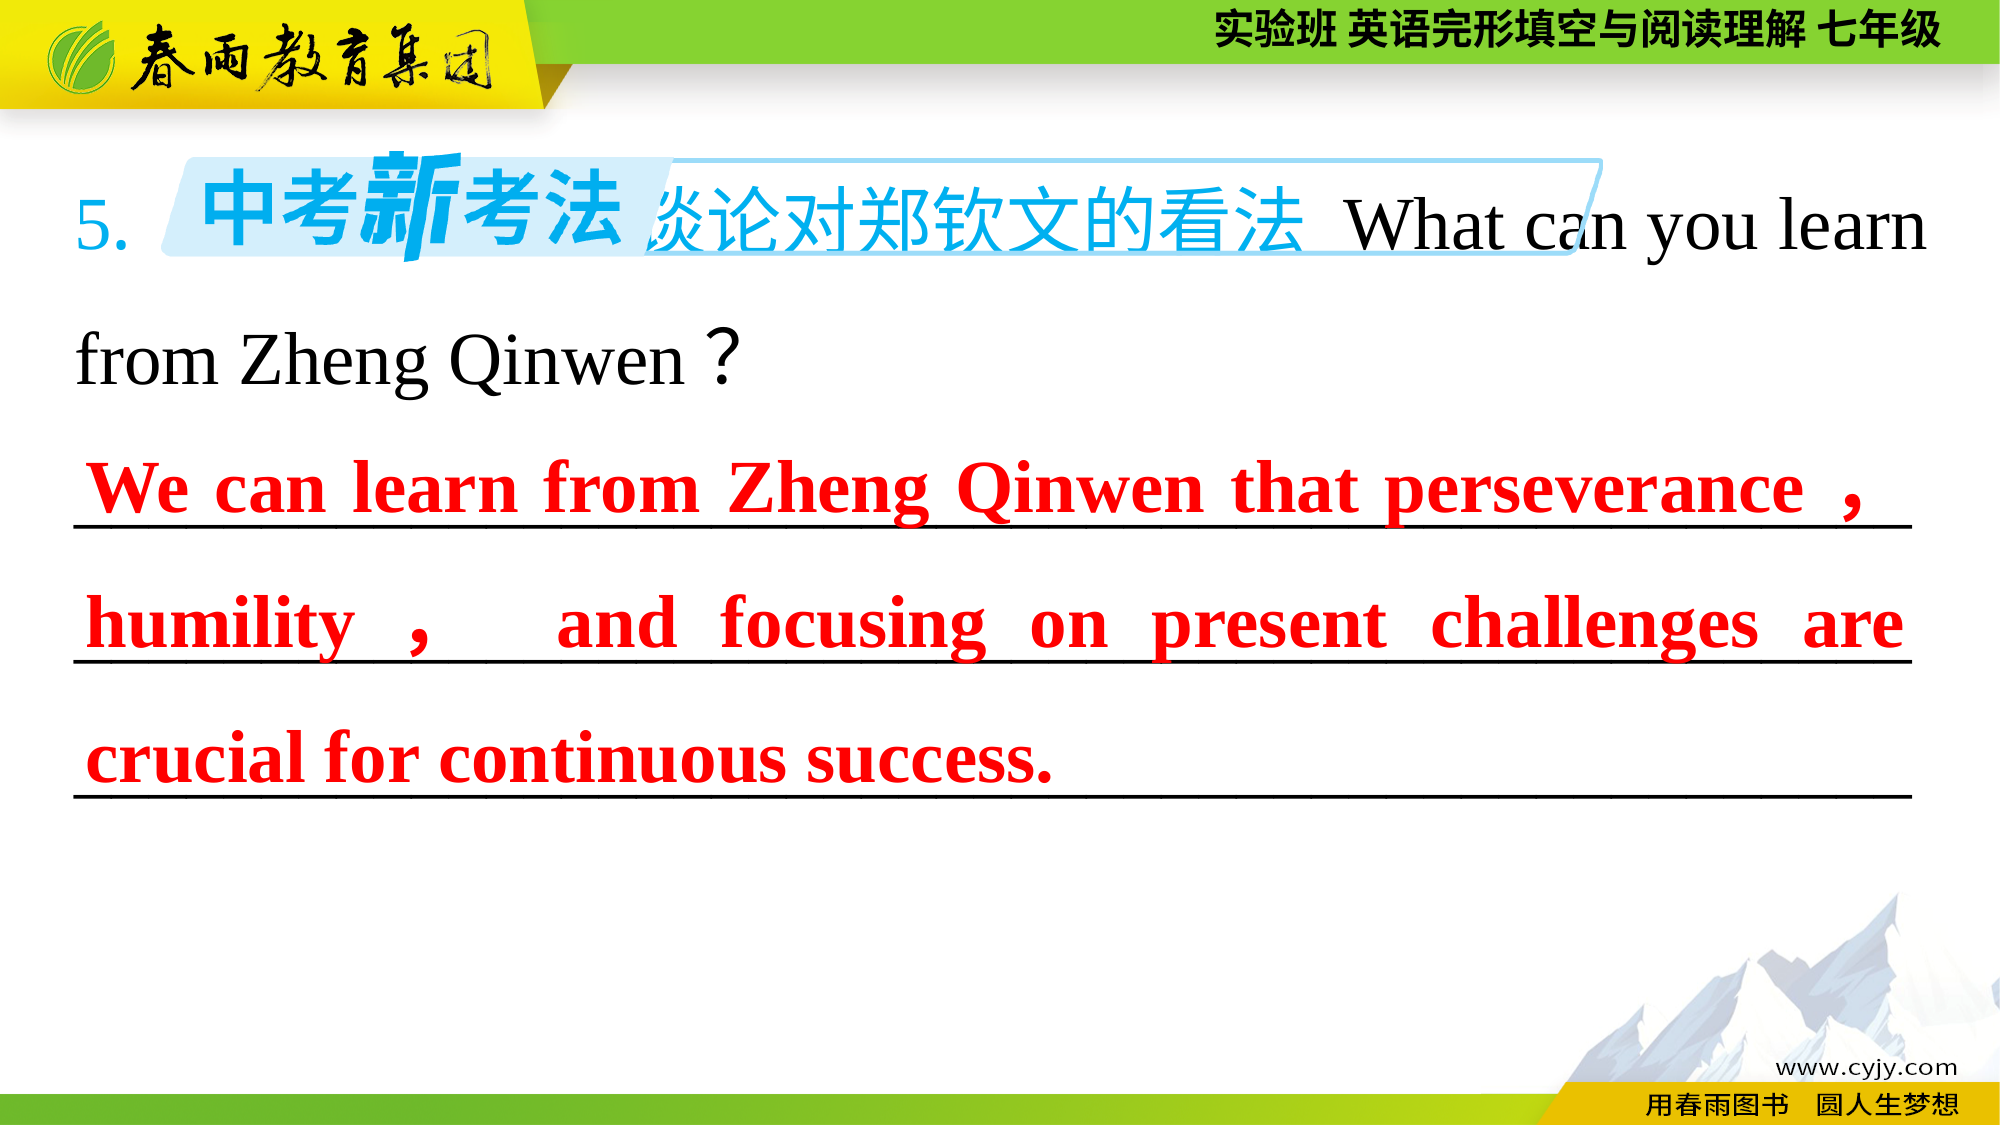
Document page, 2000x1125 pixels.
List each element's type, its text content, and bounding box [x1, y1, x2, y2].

list 5. 开放式谈论对郑钦文的看法 What can you learn from Zheng Qinwen？ _________________________________________________ _________________________________________________ _________________________________________________ [59, 122, 1944, 820]
text_box We can learn from Zheng Qinwen that perseverance， humility， and focusing on present challenges are crucial for continuous success. [70, 385, 1922, 806]
picture [0, 0, 2000, 1125]
